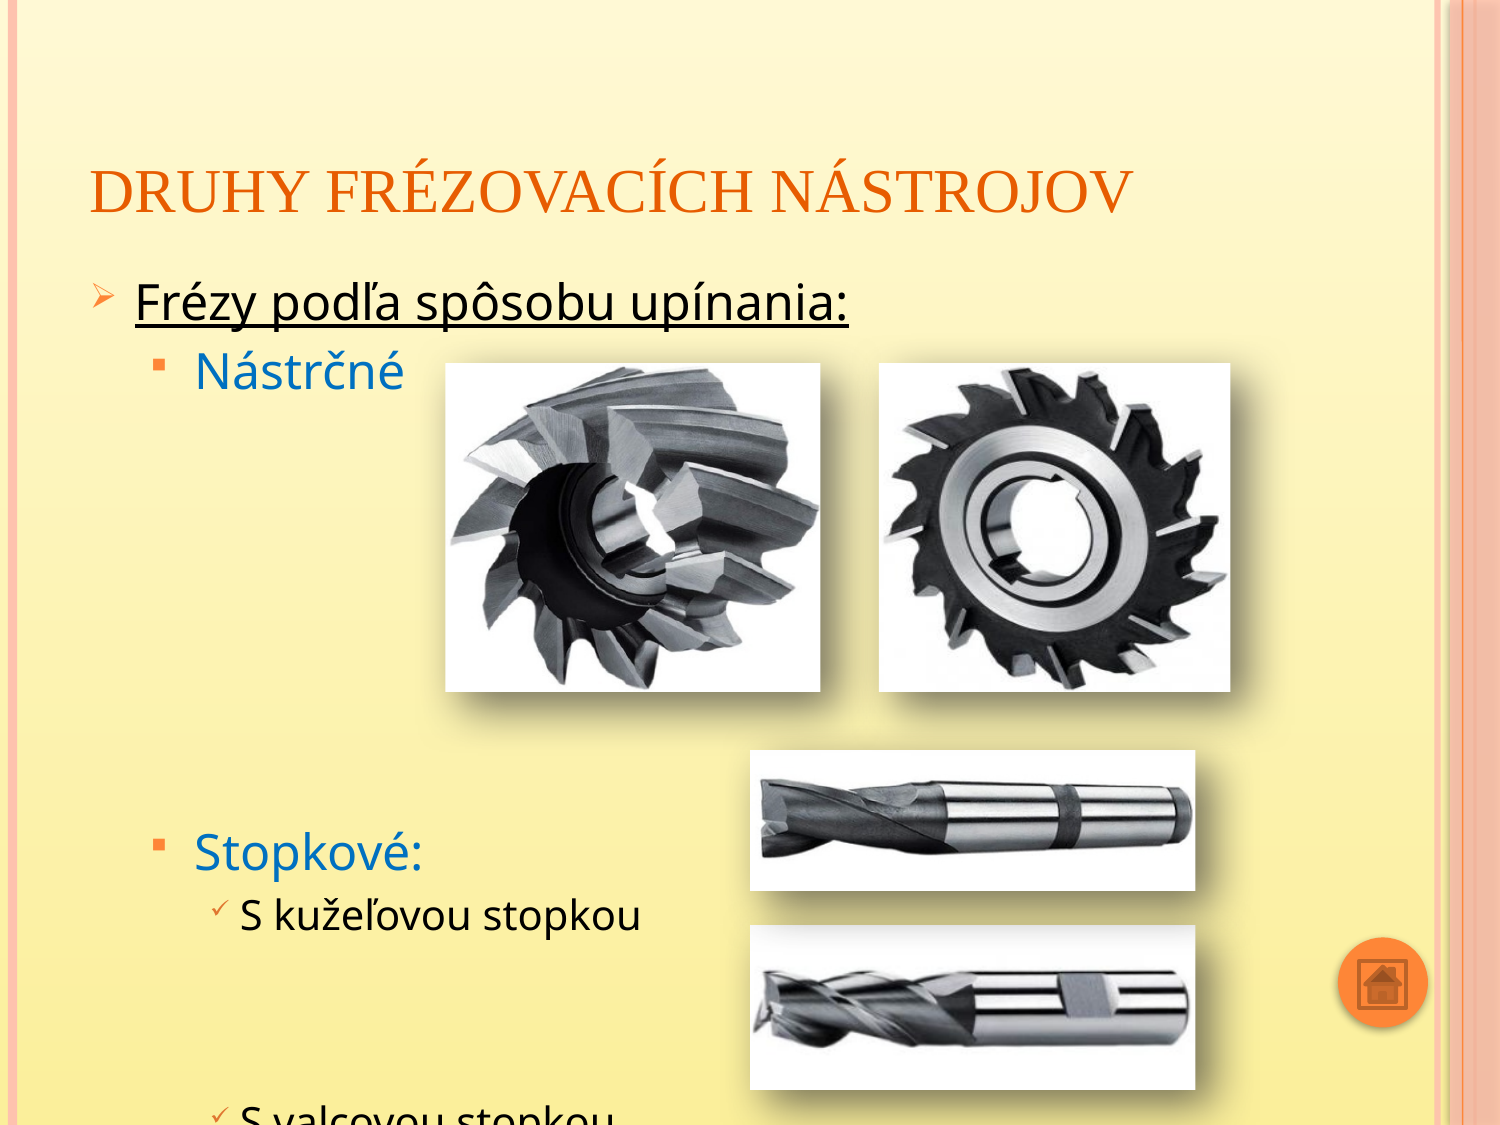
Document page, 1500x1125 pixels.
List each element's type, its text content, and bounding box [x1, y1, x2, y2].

picture [750, 362, 1231, 1125]
list Frézy podľa spôsobu upínania: Nástrčné Stopkové: S kužeľovou stopkou S valcovou stopkou [75, 262, 1300, 1062]
text_box [1357, 959, 1408, 1010]
picture [444, 362, 821, 692]
title Druhy frézovacích nástrojov [75, 45, 1300, 233]
